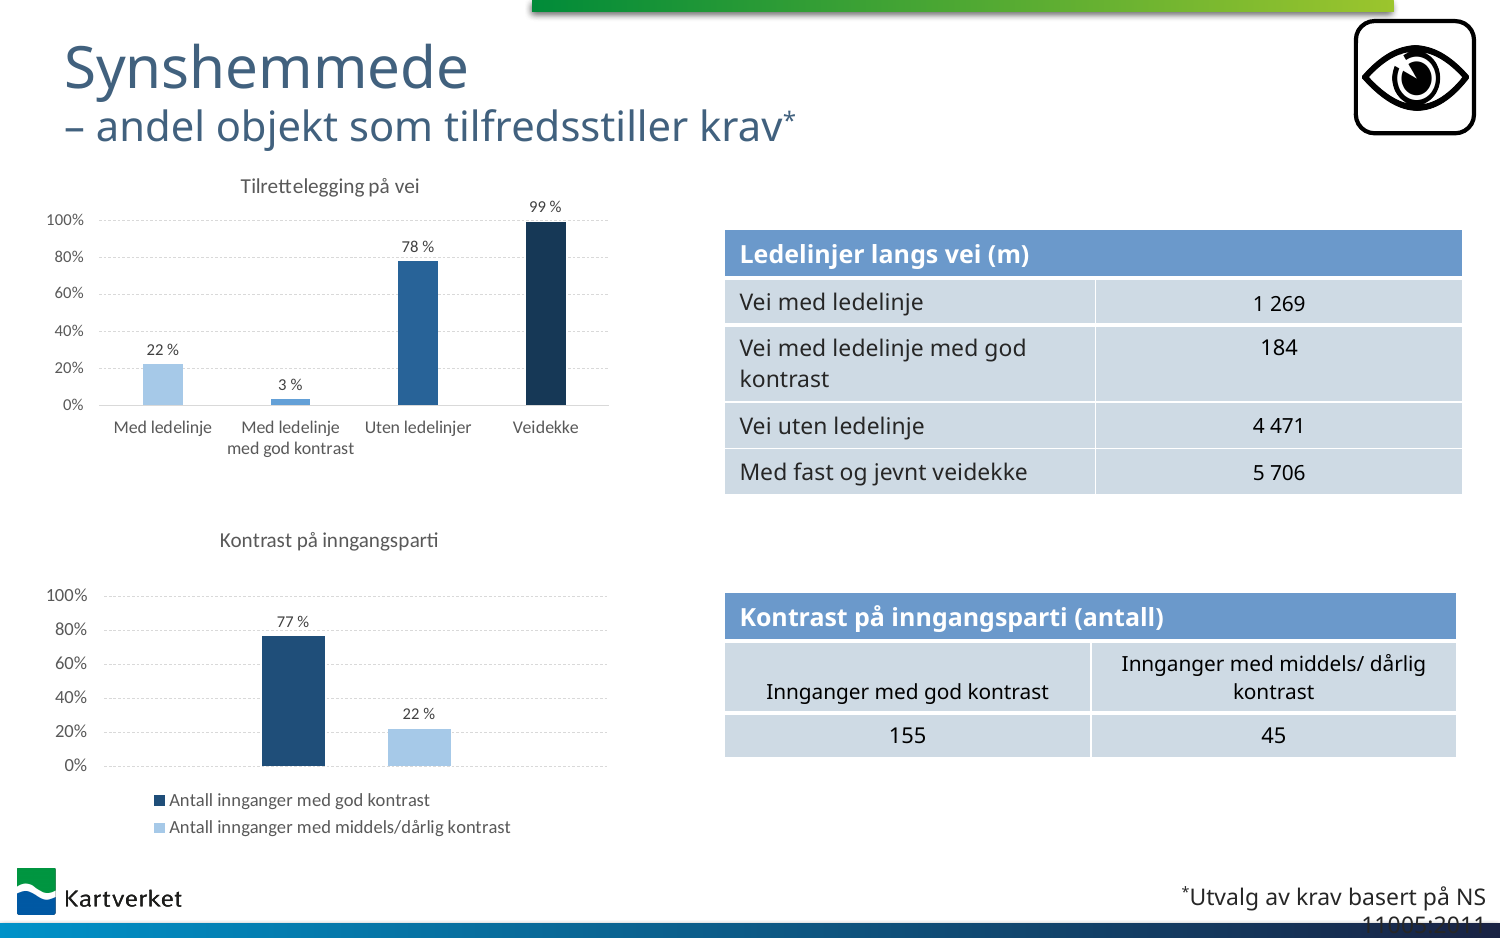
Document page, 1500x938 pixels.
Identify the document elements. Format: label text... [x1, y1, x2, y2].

table_cell Innganger med god kontrast [725, 643, 1090, 711]
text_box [1355, 20, 1475, 134]
table_cell Vei med ledelinje [725, 280, 1095, 323]
text_box *Utvalg av krav basert på NS 11005:2011 [1068, 873, 1500, 938]
table_cell Vei uten ledelinje [725, 403, 1095, 448]
table_cell Innganger med middels/ dårlig kontrast [1092, 643, 1456, 711]
table_cell 184 [1096, 327, 1462, 401]
text_box Synshemmede – andel objekt som tilfredsstiller krav* [49, 24, 1431, 158]
table_cell Vei med ledelinje med god kontrast [725, 327, 1095, 401]
table_cell Med fast og jevnt veidekke [725, 449, 1095, 494]
picture [41, 520, 618, 846]
table_header Ledelinjer langs vei (m) [725, 230, 1462, 276]
picture [41, 166, 619, 492]
table_cell 5 706 [1096, 449, 1462, 494]
table_cell 4 471 [1096, 403, 1462, 448]
table_header Kontrast på inngangsparti (antall) [725, 593, 1456, 639]
table_cell 155 [725, 715, 1090, 757]
table_cell 45 [1092, 715, 1456, 757]
table_cell 1 269 [1096, 280, 1462, 323]
